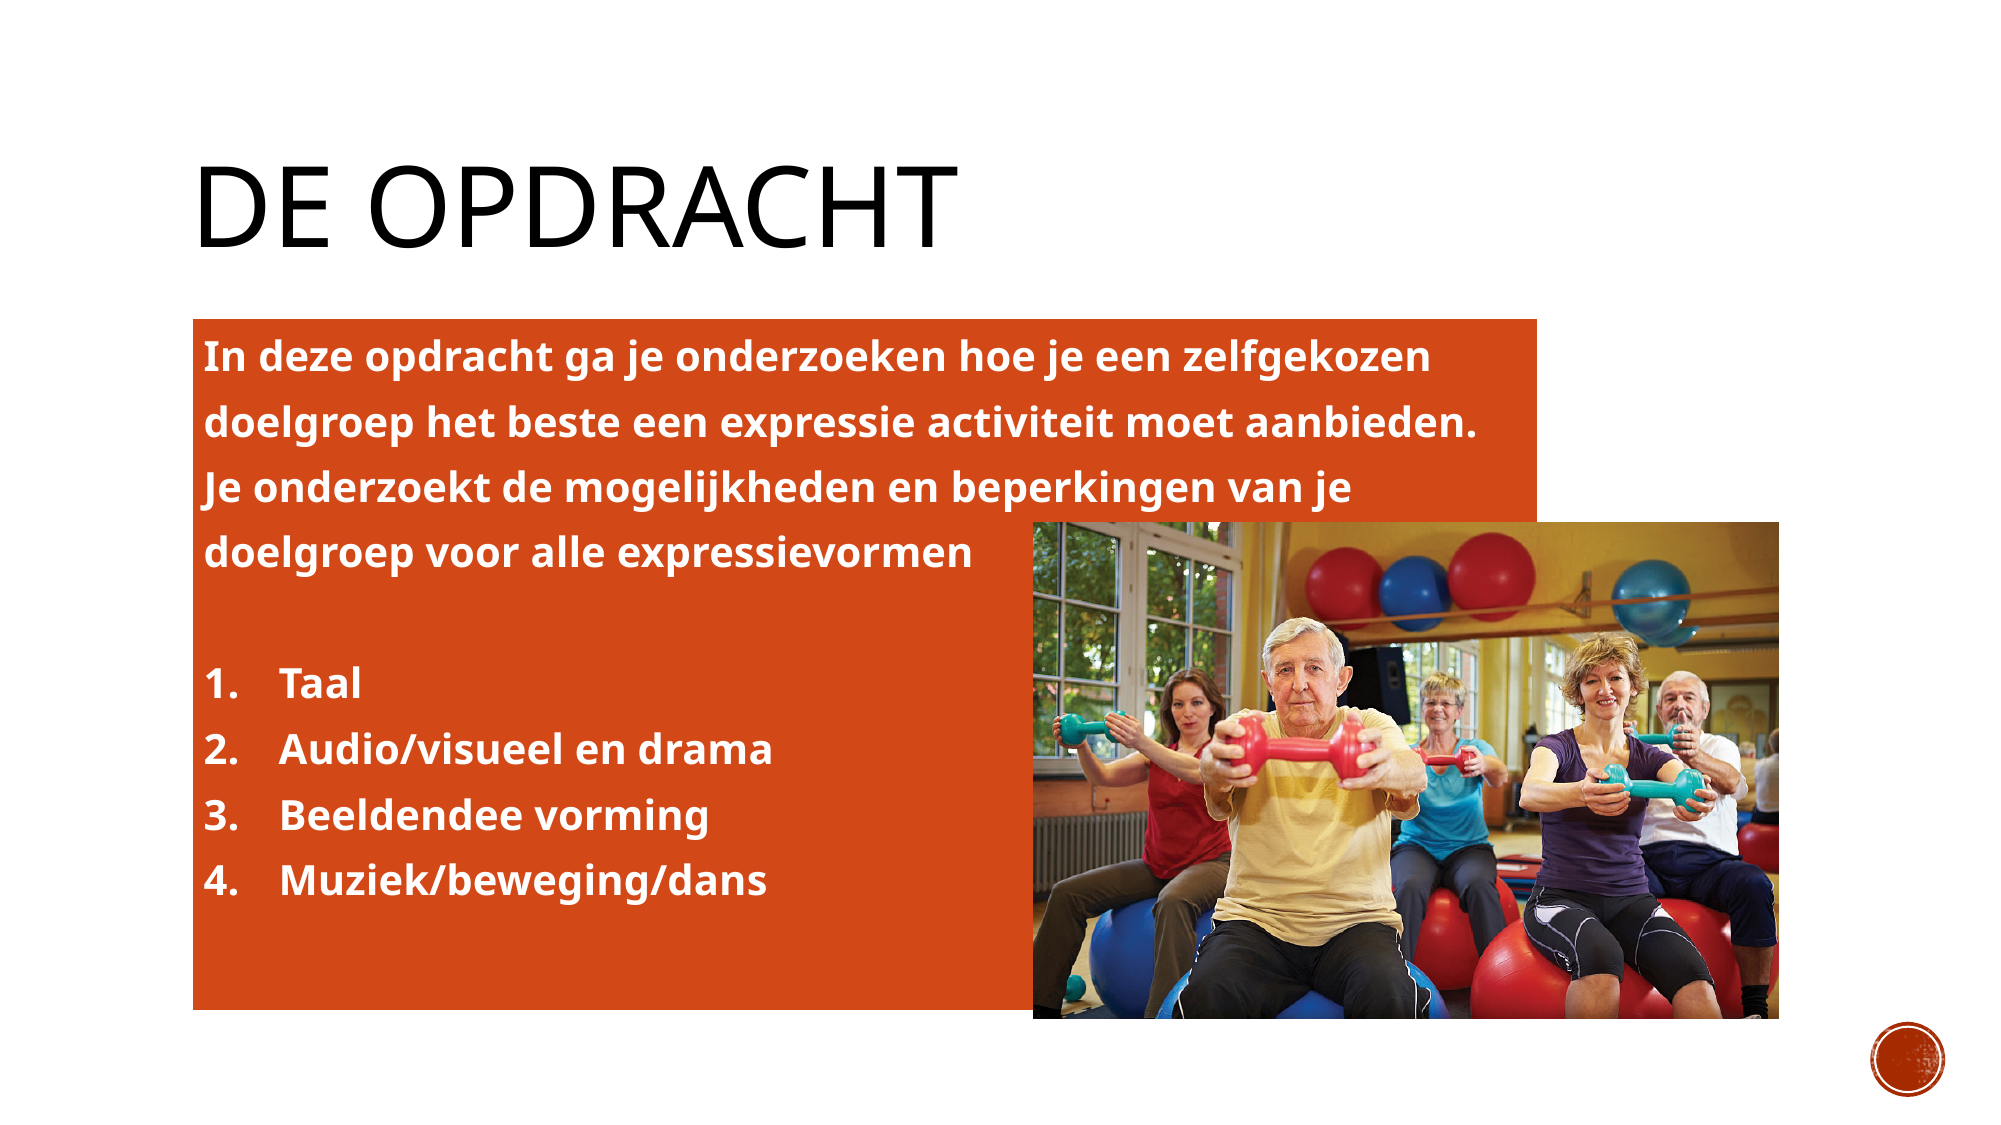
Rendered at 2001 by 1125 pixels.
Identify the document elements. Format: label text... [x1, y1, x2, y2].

table_header In deze opdracht ga je onderzoeken hoe je een zelfgekozen doelgroep het beste een expressie activiteit moet aanbieden. Je onderzoekt de mogelijkheden en beperkingen van je doelgroep voor alle expressievormen Taal Audio/visueel en drama Beeldendee vorming Muziek/beweging/dans [193, 319, 1537, 1010]
title De opdracht [175, 79, 1826, 344]
picture [1033, 522, 1779, 1019]
